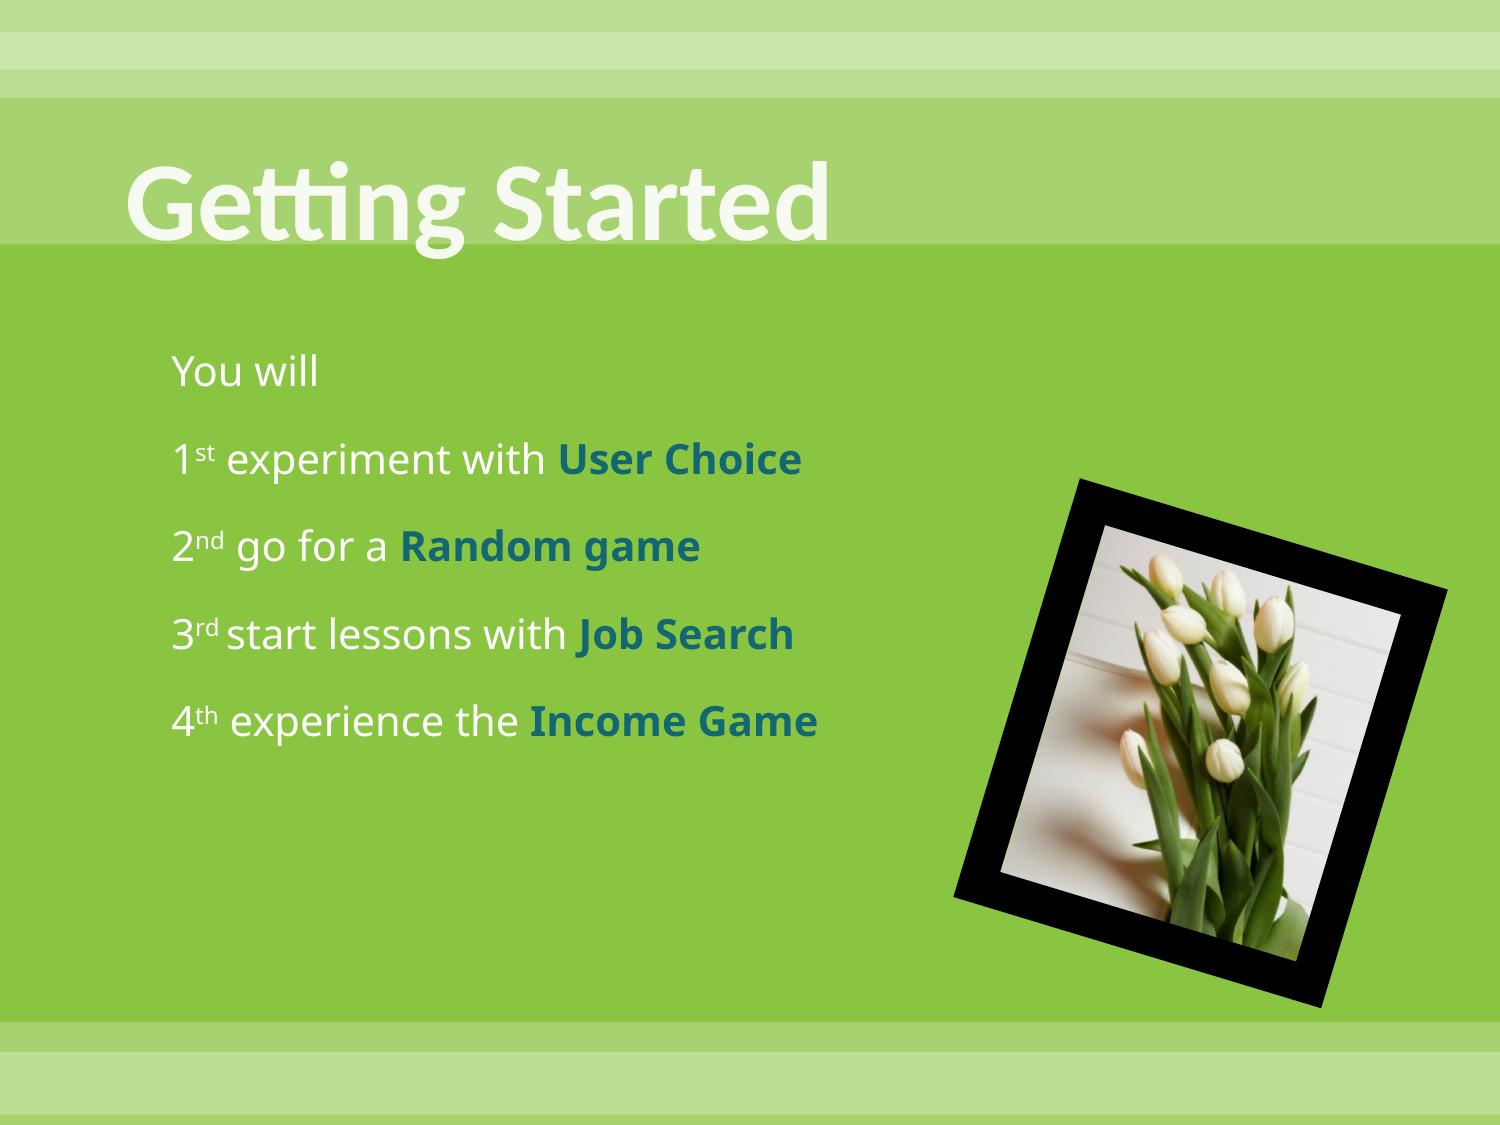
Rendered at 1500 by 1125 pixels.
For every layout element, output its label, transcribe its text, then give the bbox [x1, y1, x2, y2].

title Getting Started [110, 30, 1390, 271]
list You will 1st experiment with User Choice 2nd go for a Random game 3rd start lessons with Job Search 4th experience the Income Game [156, 337, 1344, 950]
picture [0, 0, 1500, 1125]
